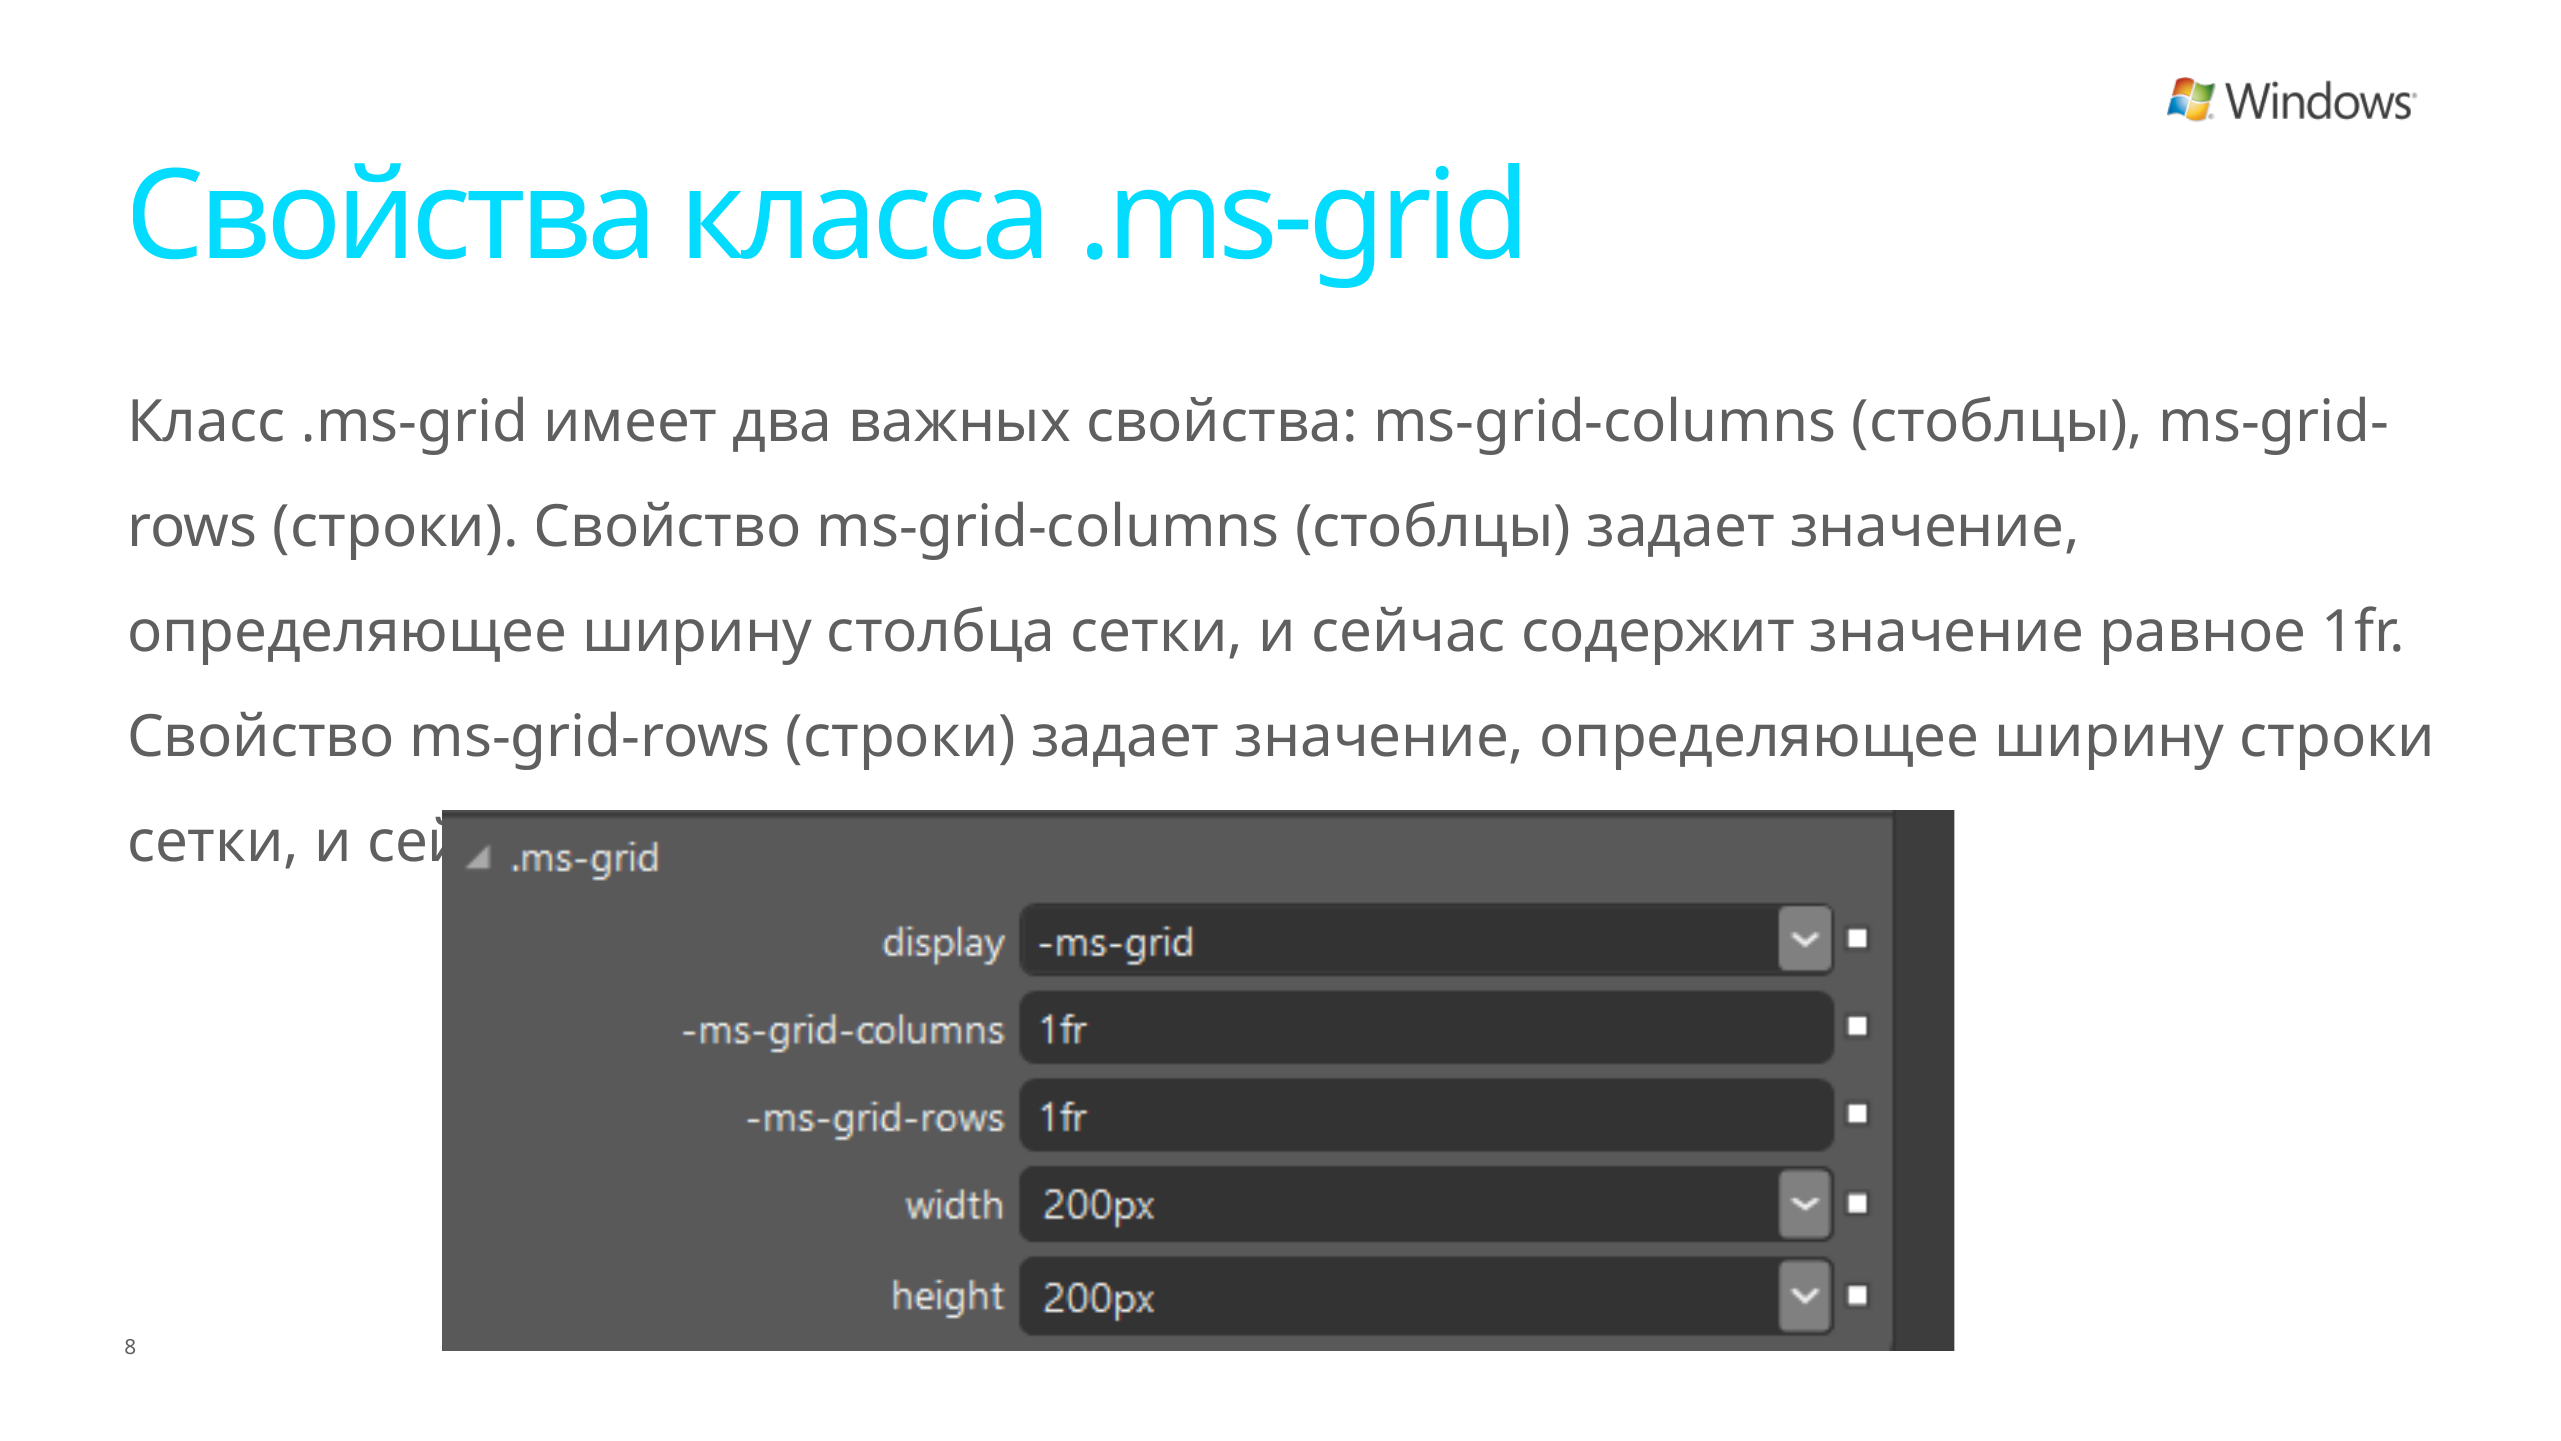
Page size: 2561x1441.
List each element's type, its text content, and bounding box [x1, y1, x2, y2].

list Класс .ms-grid имеет два важных свойства: ms-grid-columns (стоблцы), ms-grid-rows (строки). Свойство ms-grid-columns (стоблцы) задает значение, определяющее ширину столбца сетки, и сейчас содержит значение равное 1fr. Свойство ms-grid-rows (строки) задает значение, определяющее ширину строки сетки, и сейчас содержит значение равное 1fr. [127, 348, 2470, 879]
picture [441, 809, 1955, 1352]
title Свойства класса .ms-grid [125, 48, 2468, 286]
